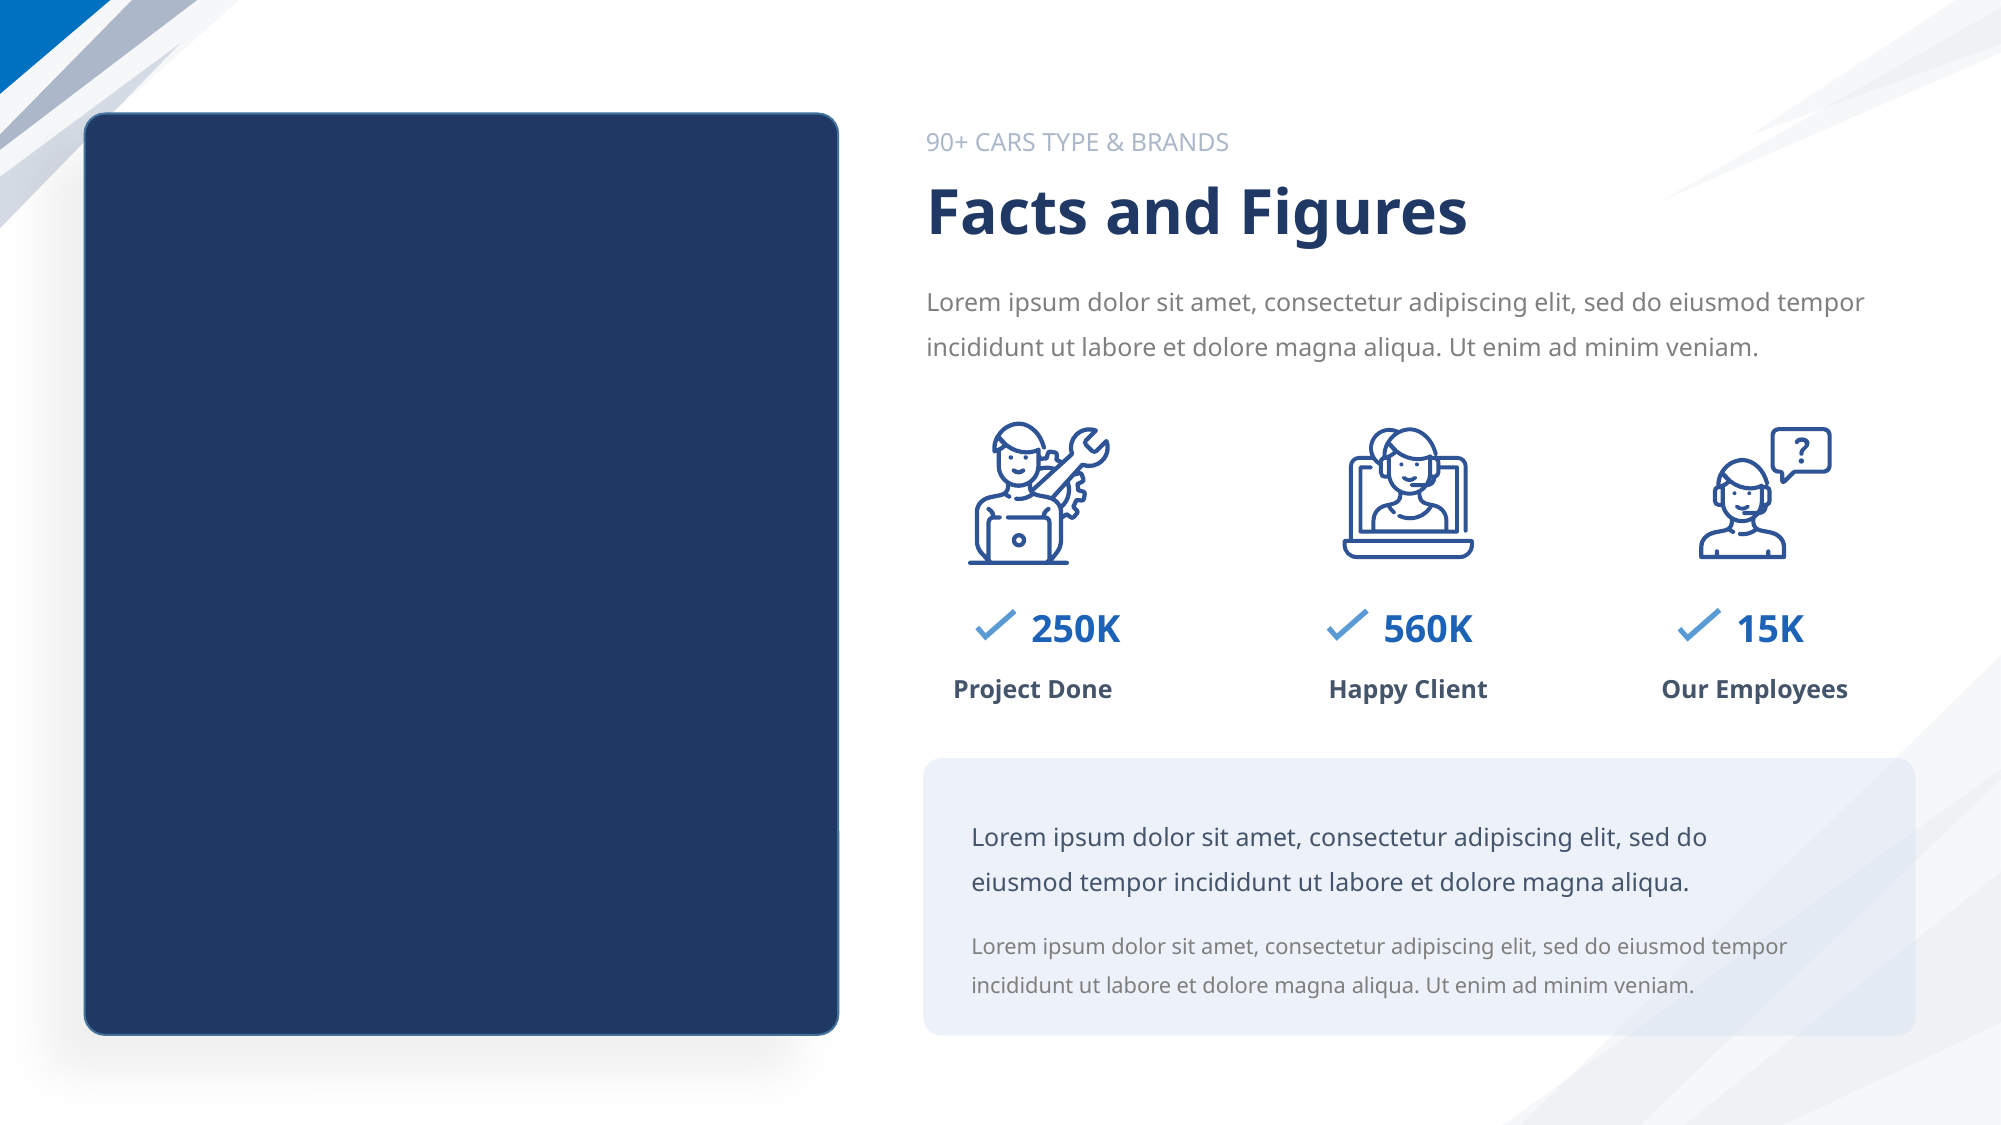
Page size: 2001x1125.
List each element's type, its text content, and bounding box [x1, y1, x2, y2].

title Facts and Figures [911, 163, 1916, 266]
text_box Happy Client [1305, 666, 1512, 712]
text_box Our Employees [1638, 666, 1872, 712]
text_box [967, 420, 1112, 566]
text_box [1324, 597, 1520, 659]
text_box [973, 597, 1176, 659]
text_box Project Done [933, 666, 1134, 712]
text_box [1698, 426, 1832, 560]
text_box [1674, 597, 1858, 659]
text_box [1342, 426, 1475, 560]
text_box Lorem ipsum dolor sit amet, consectetur adipiscing elit, sed do eiusmod tempor incididunt ut labore et dolore magna aliqua. Ut enim ad minim veniam. [956, 911, 1810, 1007]
text_box [923, 758, 1916, 1036]
text_box Lorem ipsum dolor sit amet, consectetur adipiscing elit, sed do eiusmod tempor incididunt ut labore et dolore magna aliqua. [956, 798, 1832, 905]
text_box [84, 113, 839, 1035]
text_box Lorem ipsum dolor sit amet, consectetur adipiscing elit, sed do eiusmod tempor incididunt ut labore et dolore magna aliqua. Ut enim ad minim veniam. [911, 264, 1882, 371]
text_box 90+ CARS TYPE & BRANDS [910, 118, 1261, 165]
